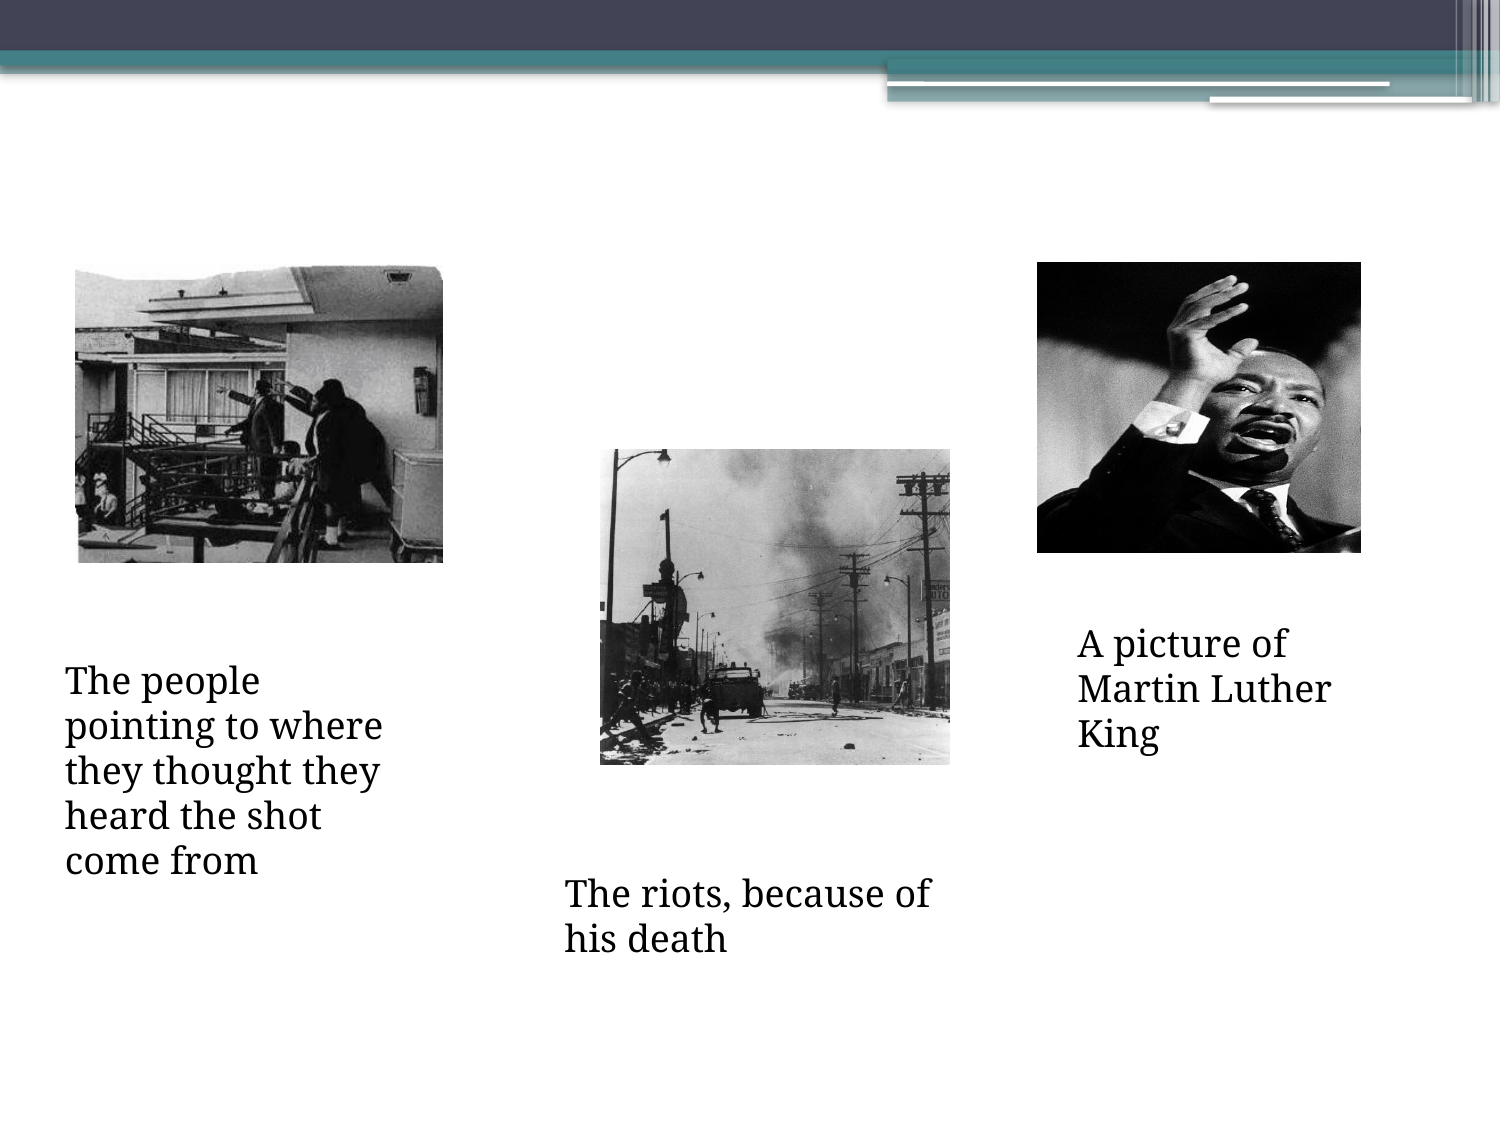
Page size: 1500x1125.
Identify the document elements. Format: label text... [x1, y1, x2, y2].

text_box The riots, because of his death [549, 862, 1000, 968]
text_box The people pointing to where they thought they heard the shot come from [49, 649, 425, 890]
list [74, 264, 443, 563]
picture [599, 449, 951, 765]
picture [1037, 262, 1361, 553]
text_box A picture of Martin Luther King [1062, 612, 1425, 763]
